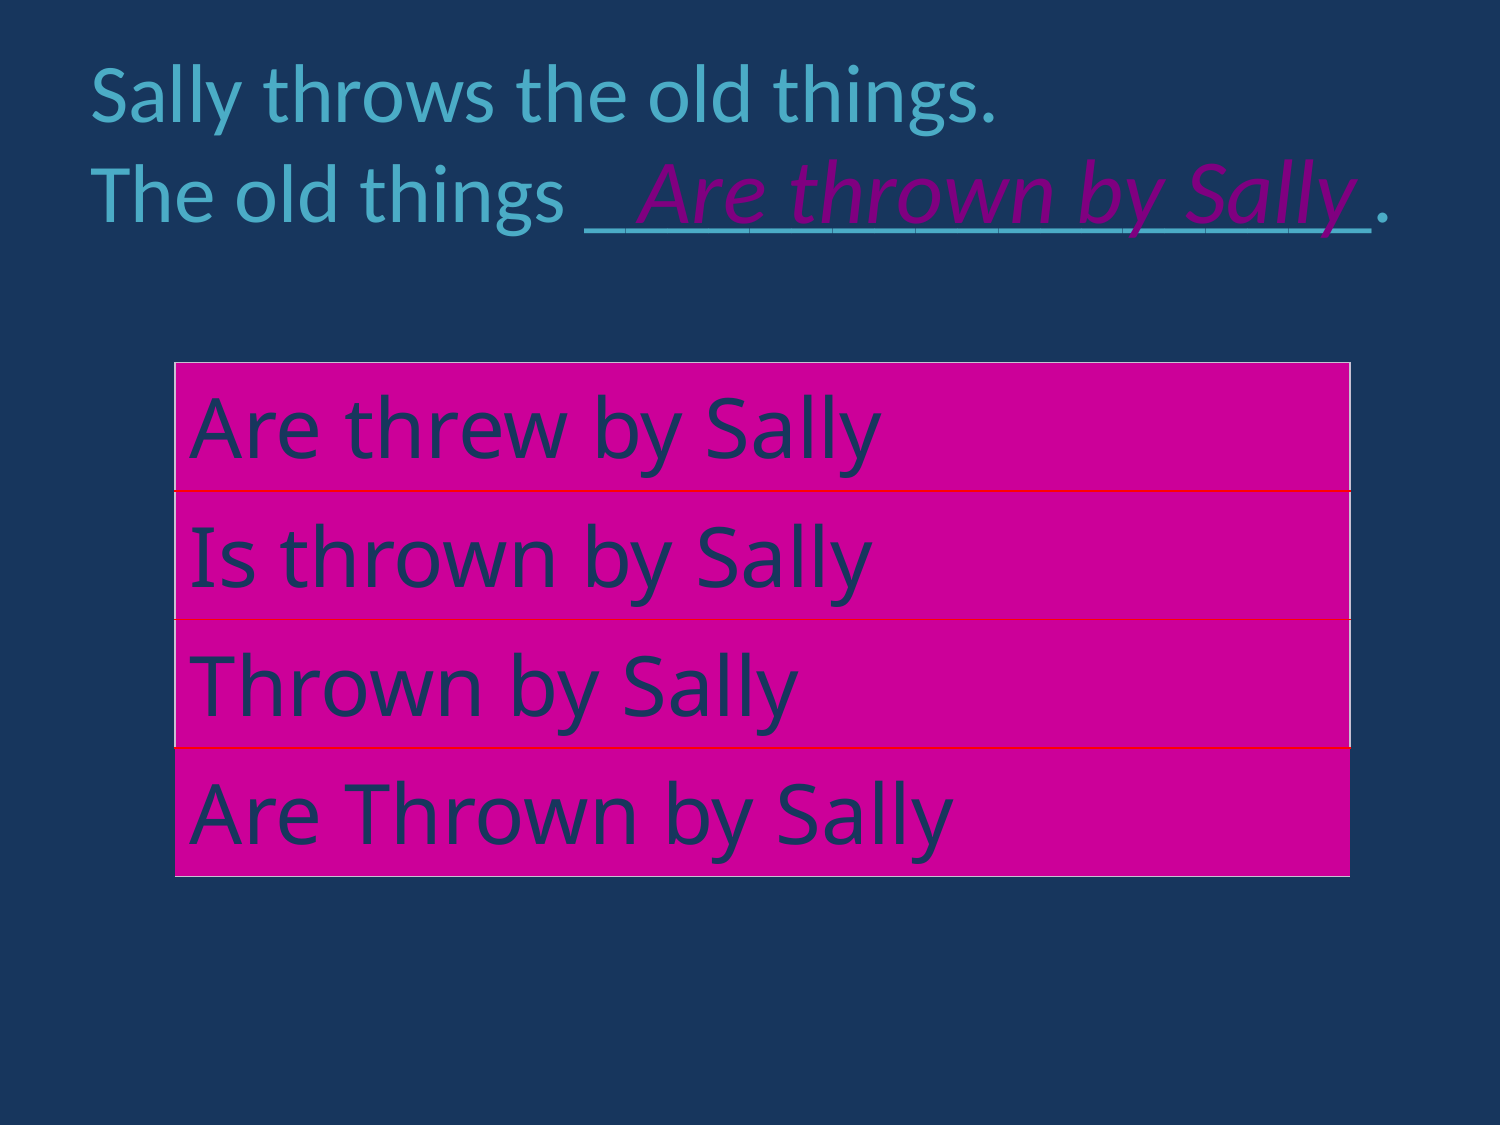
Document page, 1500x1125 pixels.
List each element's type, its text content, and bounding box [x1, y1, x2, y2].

table_cell Thrown by Sally [176, 620, 1349, 747]
text_box Are thrown by Sally [624, 124, 1373, 250]
table_cell Are Thrown by Sally [175, 749, 1350, 876]
table_header Are threw by Sally [176, 363, 1349, 490]
title Sally throws the old things. The old things ___________________. [75, 45, 1425, 233]
list [75, 262, 1425, 1005]
table_cell Is thrown by Sally [176, 492, 1349, 619]
